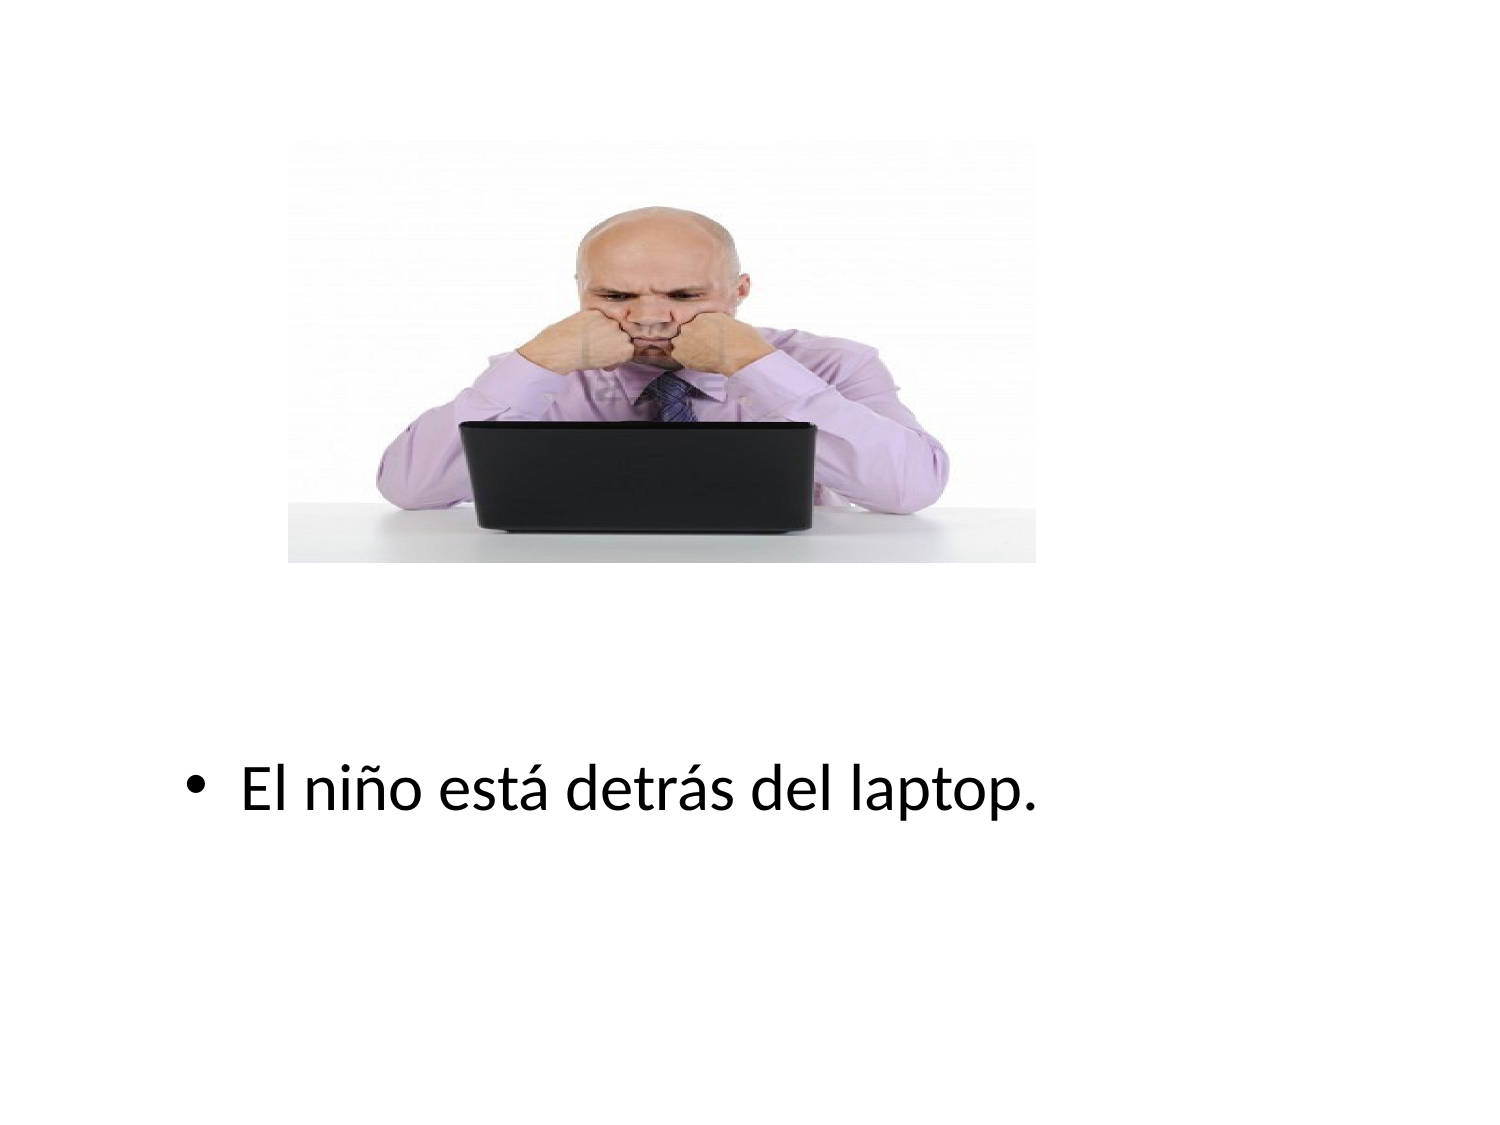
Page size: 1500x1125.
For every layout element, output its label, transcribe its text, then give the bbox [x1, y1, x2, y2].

list El niño está detrás del laptop. [169, 736, 1207, 1005]
picture [288, 141, 1036, 563]
